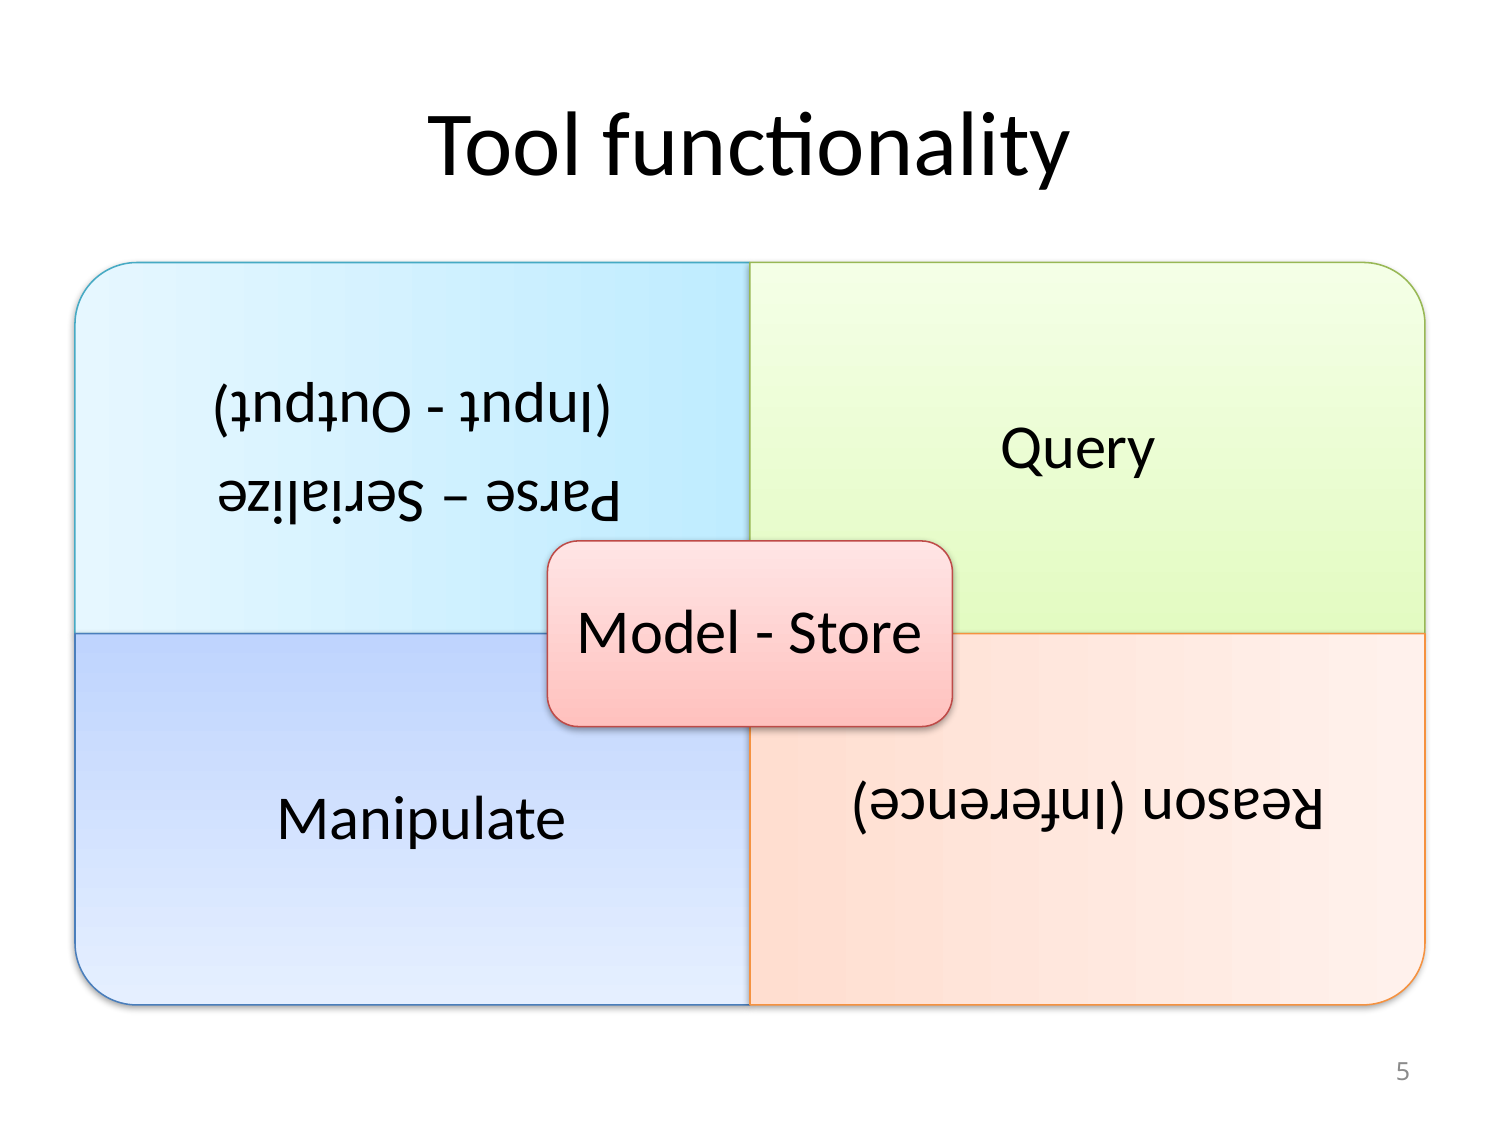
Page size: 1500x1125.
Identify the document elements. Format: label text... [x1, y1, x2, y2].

title Tool functionality [75, 45, 1425, 233]
slide_number 5 [1074, 1042, 1425, 1103]
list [74, 262, 1426, 1006]
